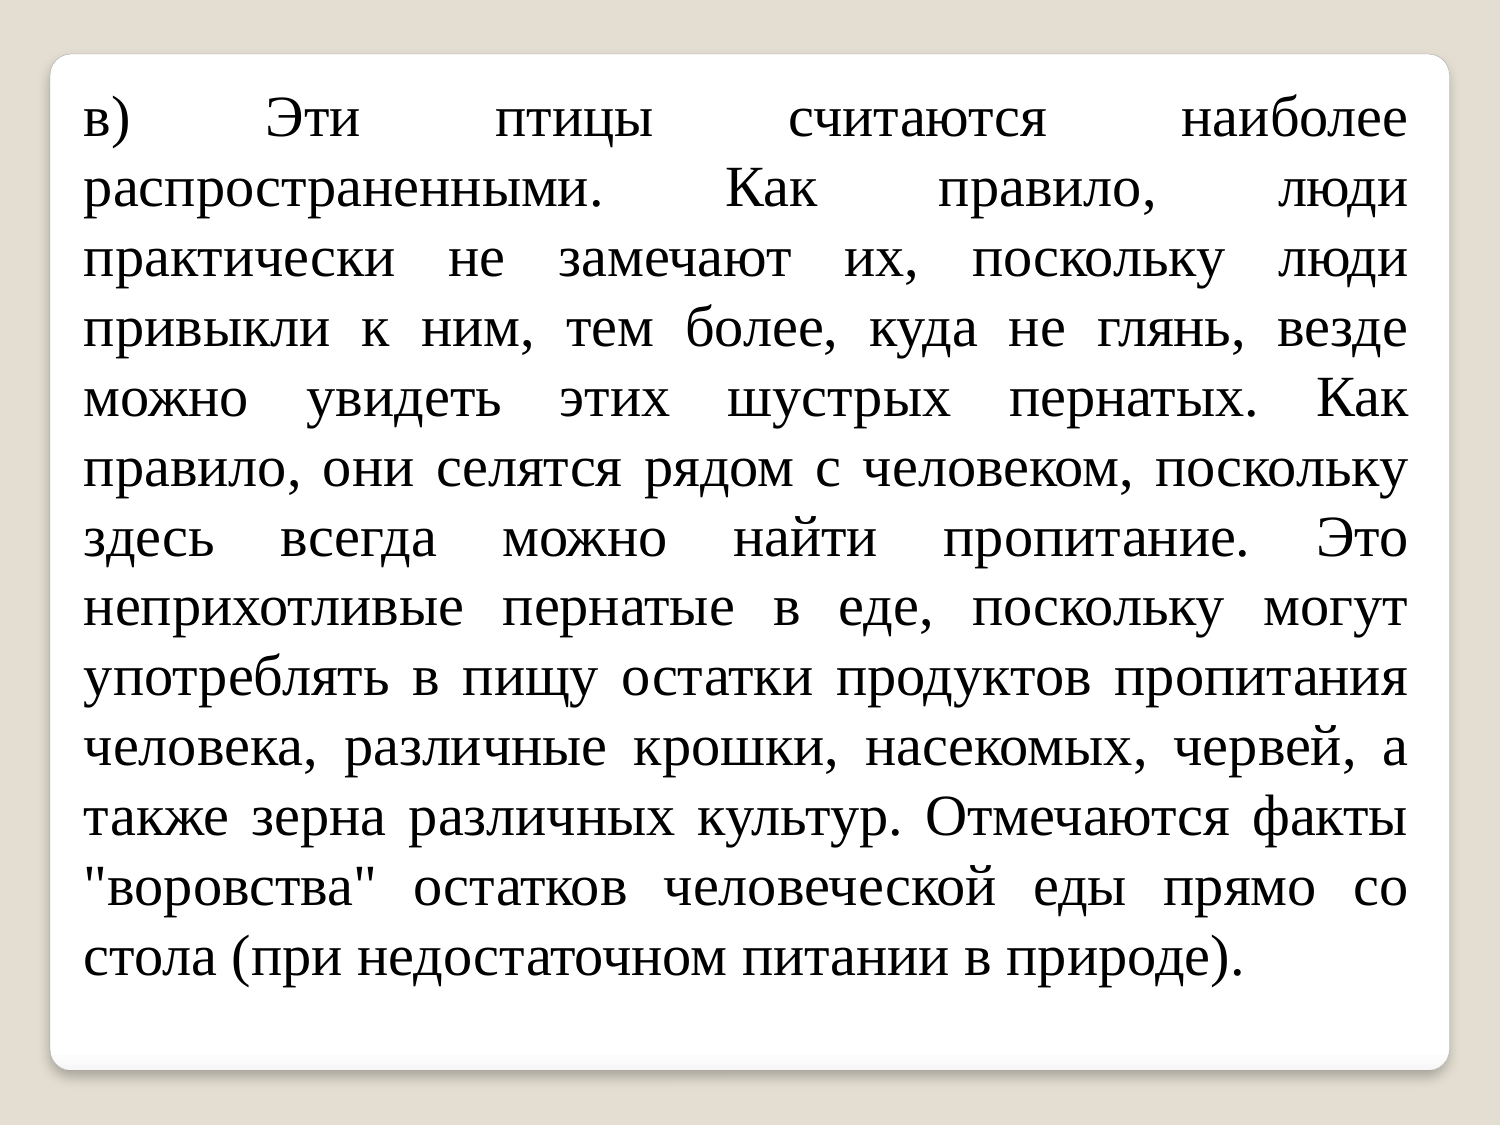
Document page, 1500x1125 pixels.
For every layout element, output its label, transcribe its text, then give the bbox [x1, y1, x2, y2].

text_box в) Эти птицы считаются наиболее распространенными. Как правило, люди практически не замечают их, поскольку люди привыкли к ним, тем более, куда не глянь, везде можно увидеть этих шустрых пернатых. Как правило, они селятся рядом с человеком, поскольку здесь всегда можно найти пропитание. Это неприхотливые пернатые в еде, поскольку могут употреблять в пищу остатки продуктов пропитания человека, различные крошки, насекомых, червей, а также зерна различных культур. Отмечаются факты "воровства" остатков человеческой еды прямо со стола (при недостаточном питании в природе). [69, 70, 1424, 995]
